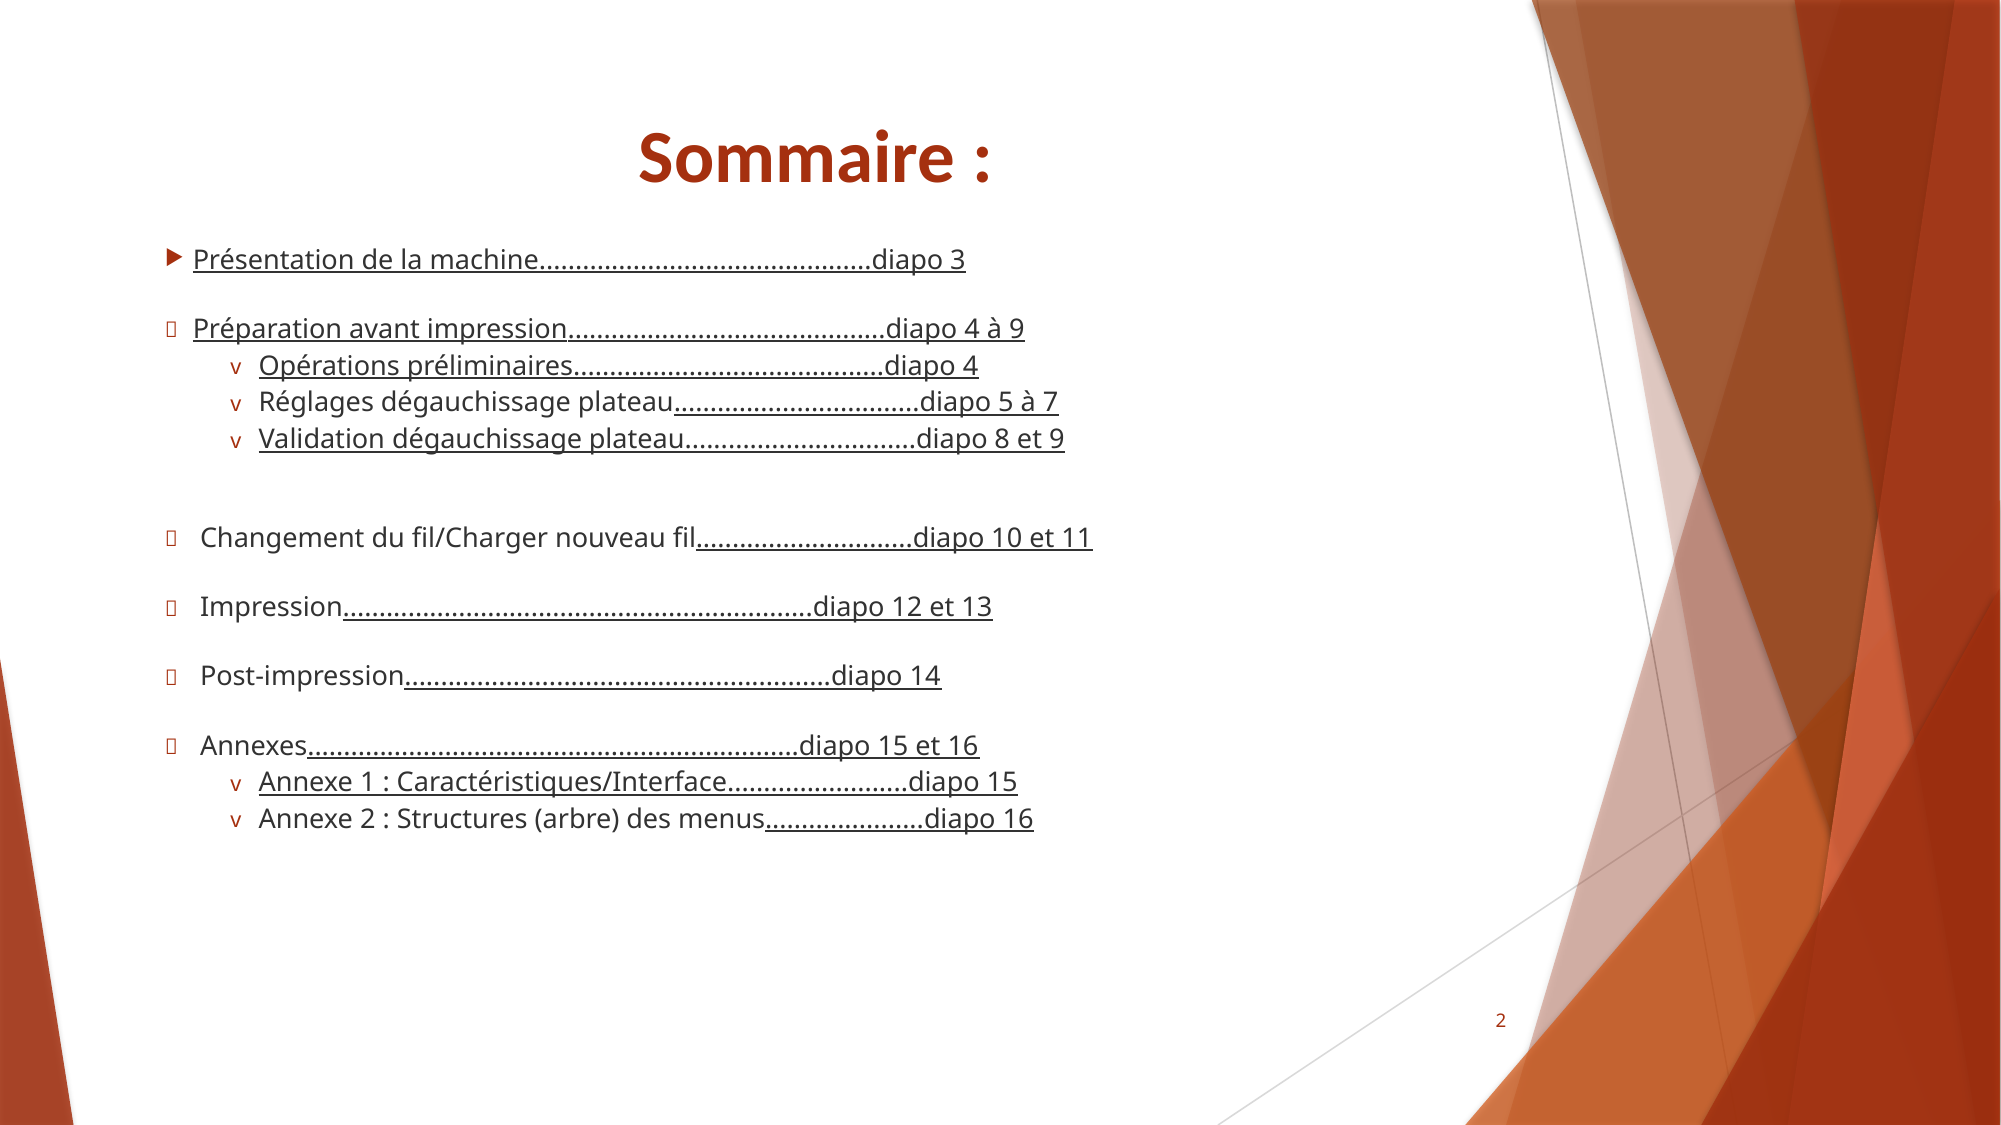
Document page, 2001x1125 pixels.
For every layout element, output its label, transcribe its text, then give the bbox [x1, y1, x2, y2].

slide_number 2 [1409, 991, 1522, 1051]
title Sommaire : [111, 99, 1522, 317]
list Présentation de la machine..............................................diapo 3 Préparation avant impression............................................diapo 4 à 9 Opérations préliminaires...........................................diapo 4 Réglages dégauchissage plateau..................................diapo 5 à 7 Validation dégauchissage plateau................................diapo 8 et 9 Changement du fil/Charger nouveau fil..............................diapo 10 et 11 Impression.................................................................diapo 12 et 13 Post-impression...........................................................diapo 14 Annexes....................................................................diapo 15 et 16 Annexe 1 : Caractéristiques/Interface.........................diapo 15 Annexe 2 : Structures (arbre) des menus......................diapo 16 [149, 234, 1851, 891]
